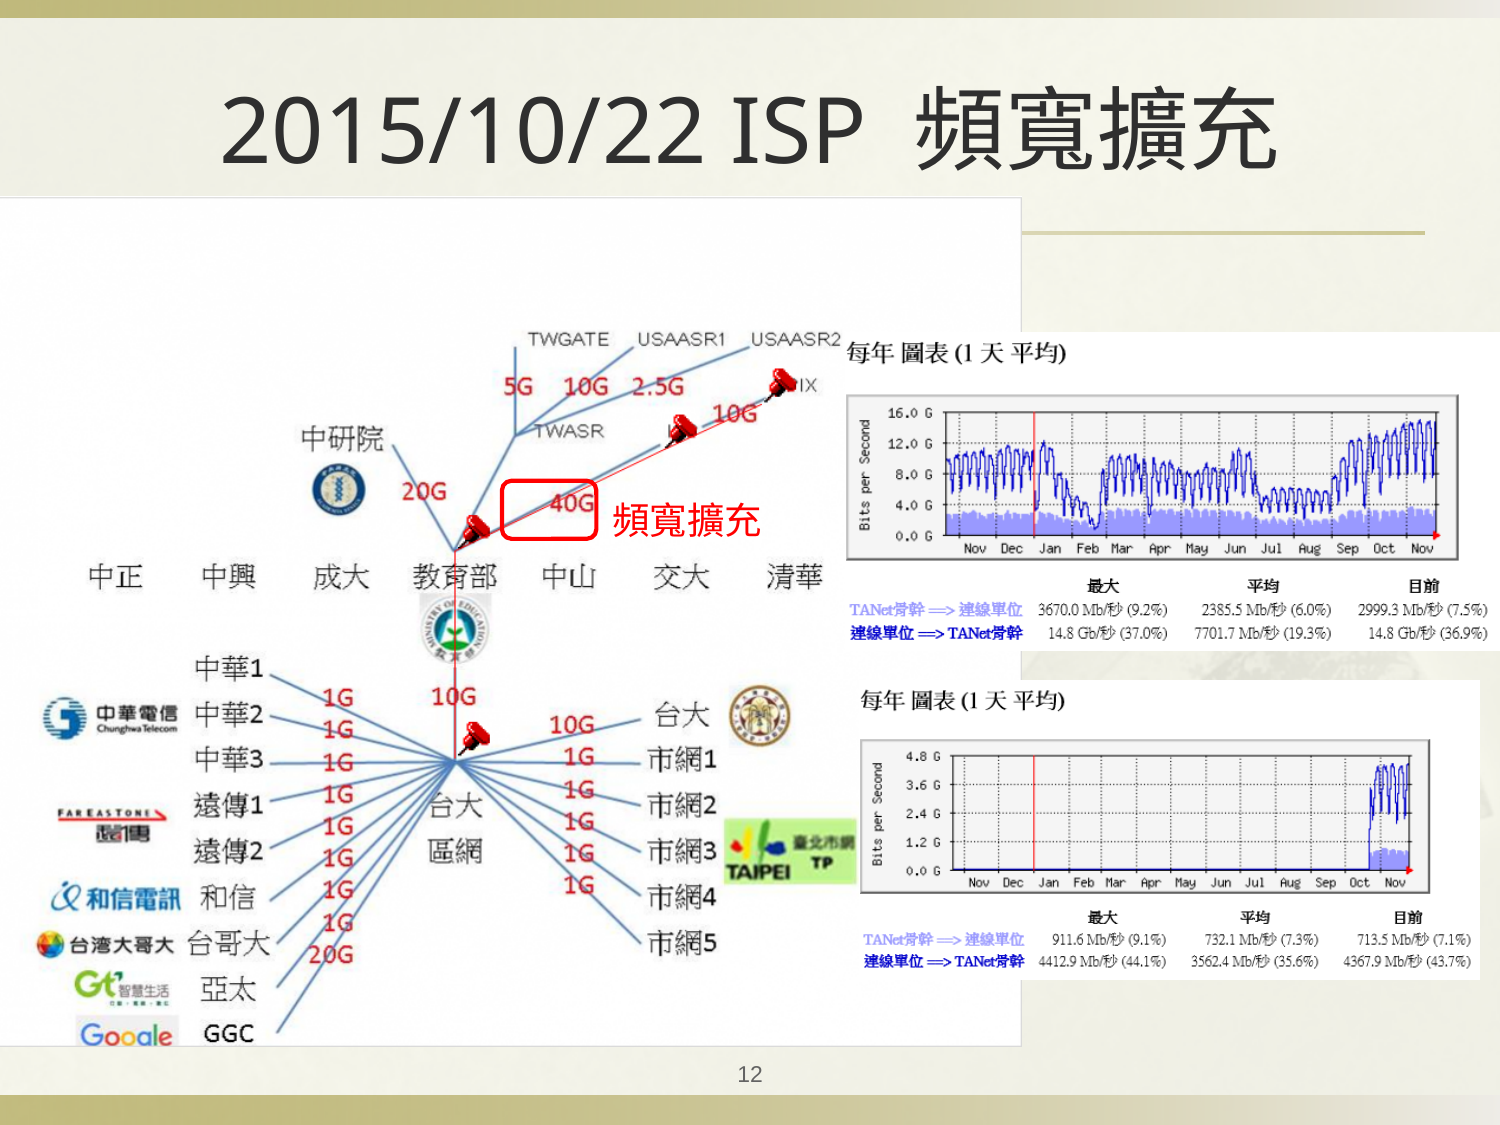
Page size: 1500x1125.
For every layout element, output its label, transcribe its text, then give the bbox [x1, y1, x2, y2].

slide_number 12 [675, 1056, 825, 1097]
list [0, 195, 1023, 1048]
picture [845, 331, 1500, 652]
title 2015/10/22 ISP 頻寬擴充 [75, 45, 1425, 209]
picture [858, 680, 1481, 981]
